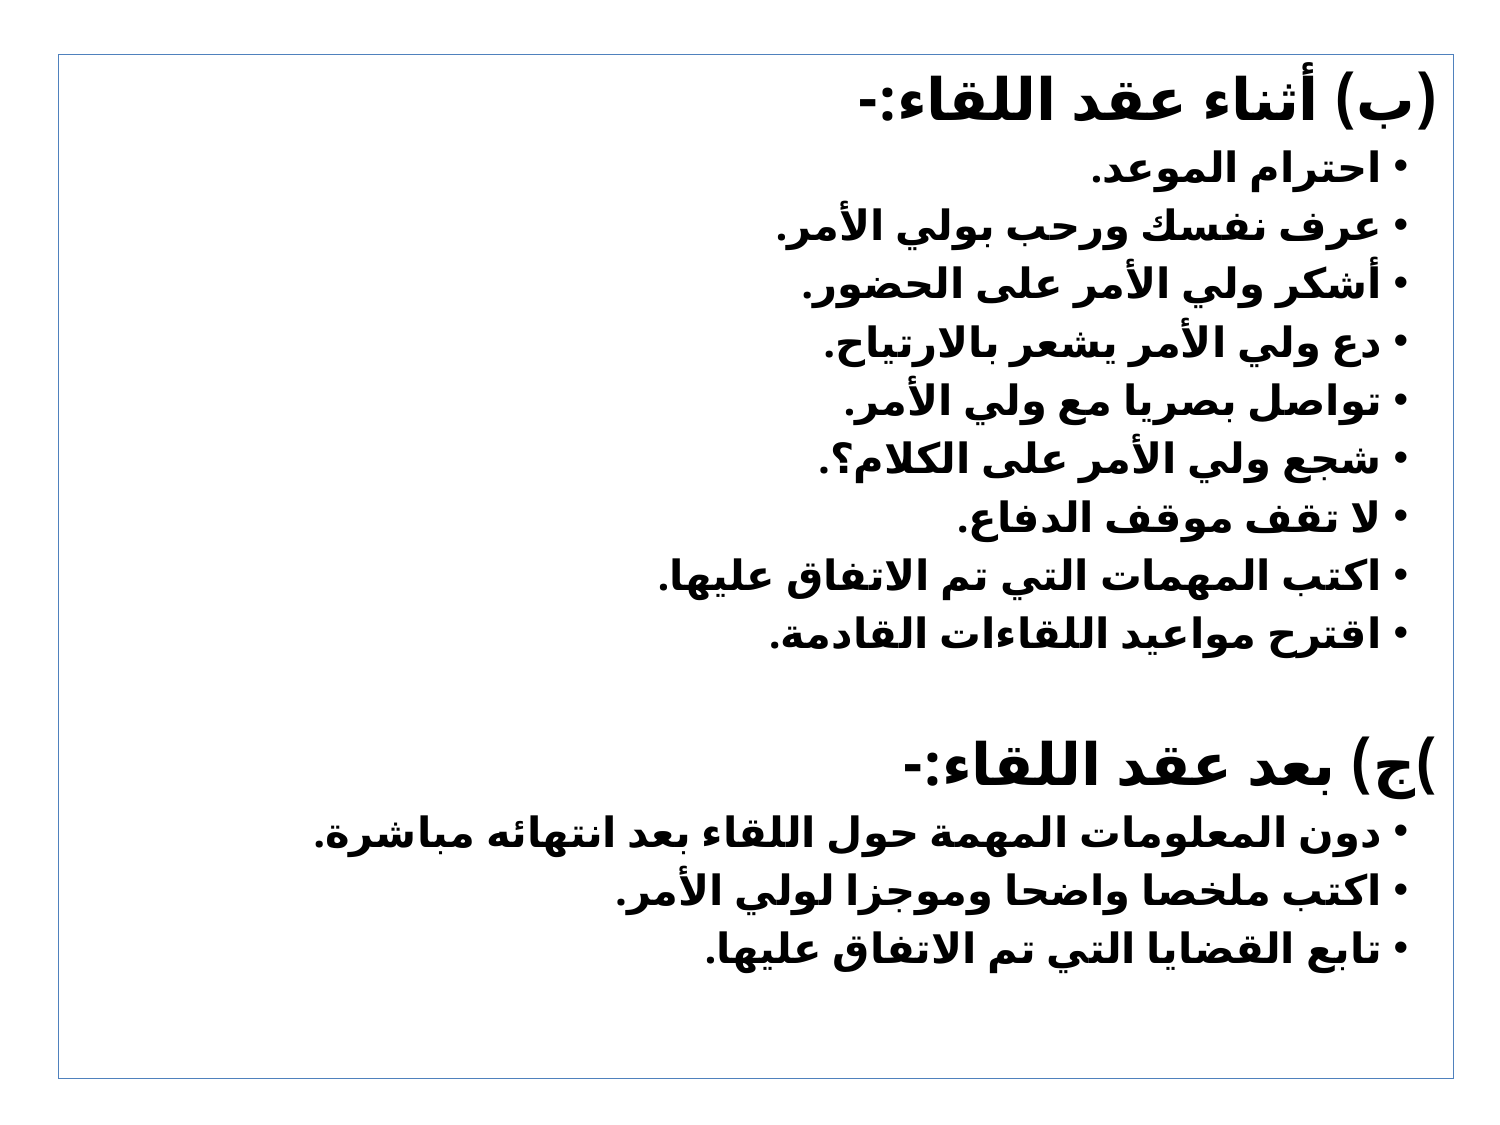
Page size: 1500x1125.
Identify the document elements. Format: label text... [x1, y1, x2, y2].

list (ب) أثناء عقد اللقاء:- احترام الموعد. عرف نفسك ورحب بولي الأمر. أشكر ولي الأمر على الحضور. دع ولي الأمر يشعر بالارتياح. تواصل بصريا مع ولي الأمر. شجع ولي الأمر على الكلام؟. لا تقف موقف الدفاع. اكتب المهمات التي تم الاتفاق عليها. اقترح مواعيد اللقاءات القادمة. )ج) بعد عقد اللقاء:- دون المعلومات المهمة حول اللقاء بعد انتهائه مباشرة. اكتب ملخصا واضحا وموجزا لولي الأمر. تابع القضايا التي تم الاتفاق عليها. [58, 54, 1454, 1079]
